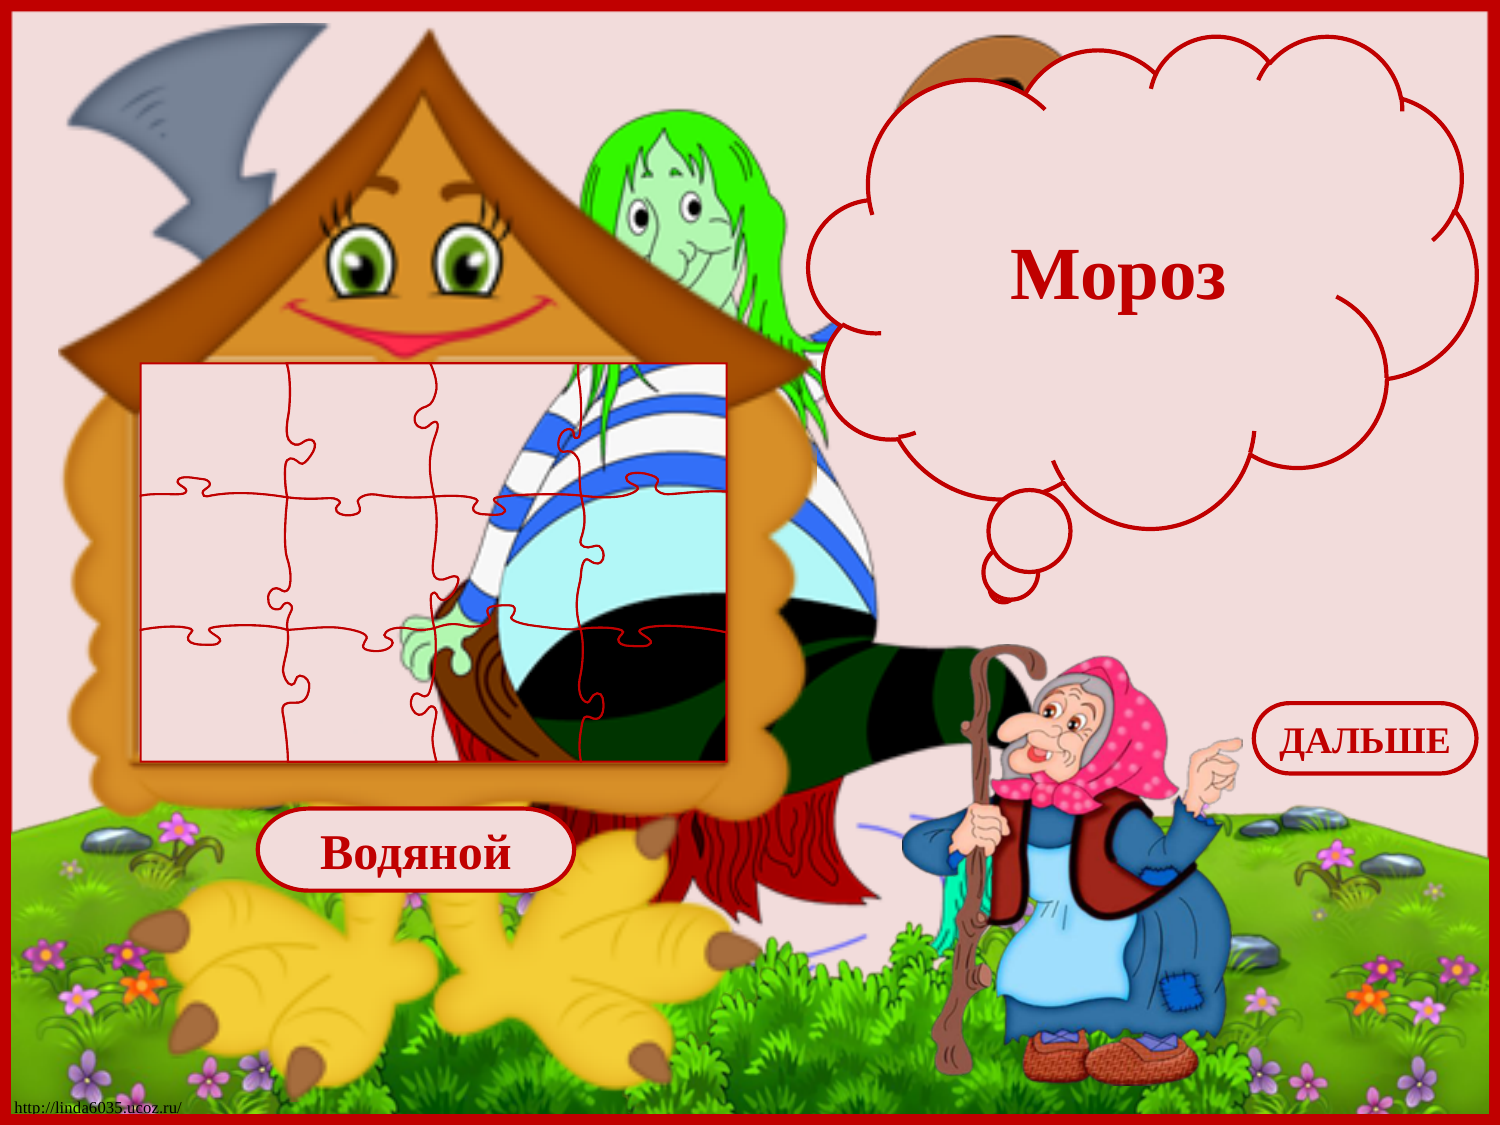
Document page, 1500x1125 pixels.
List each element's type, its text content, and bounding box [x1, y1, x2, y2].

text_box [415, 363, 581, 514]
text_box [285, 363, 438, 515]
text_box [558, 363, 727, 497]
text_box Мороз [805, 34, 1479, 605]
text_box [140, 477, 292, 645]
text_box ДАЛЬШЕ [1251, 701, 1479, 776]
text_box [269, 494, 459, 651]
text_box [140, 363, 314, 497]
picture [11, 11, 1489, 1114]
text_box [576, 472, 727, 647]
text_box [580, 626, 727, 762]
text_box [431, 494, 603, 629]
text_box [140, 626, 310, 762]
text_box Водяной [255, 806, 577, 893]
text_box [283, 627, 437, 762]
text_box [411, 605, 604, 762]
